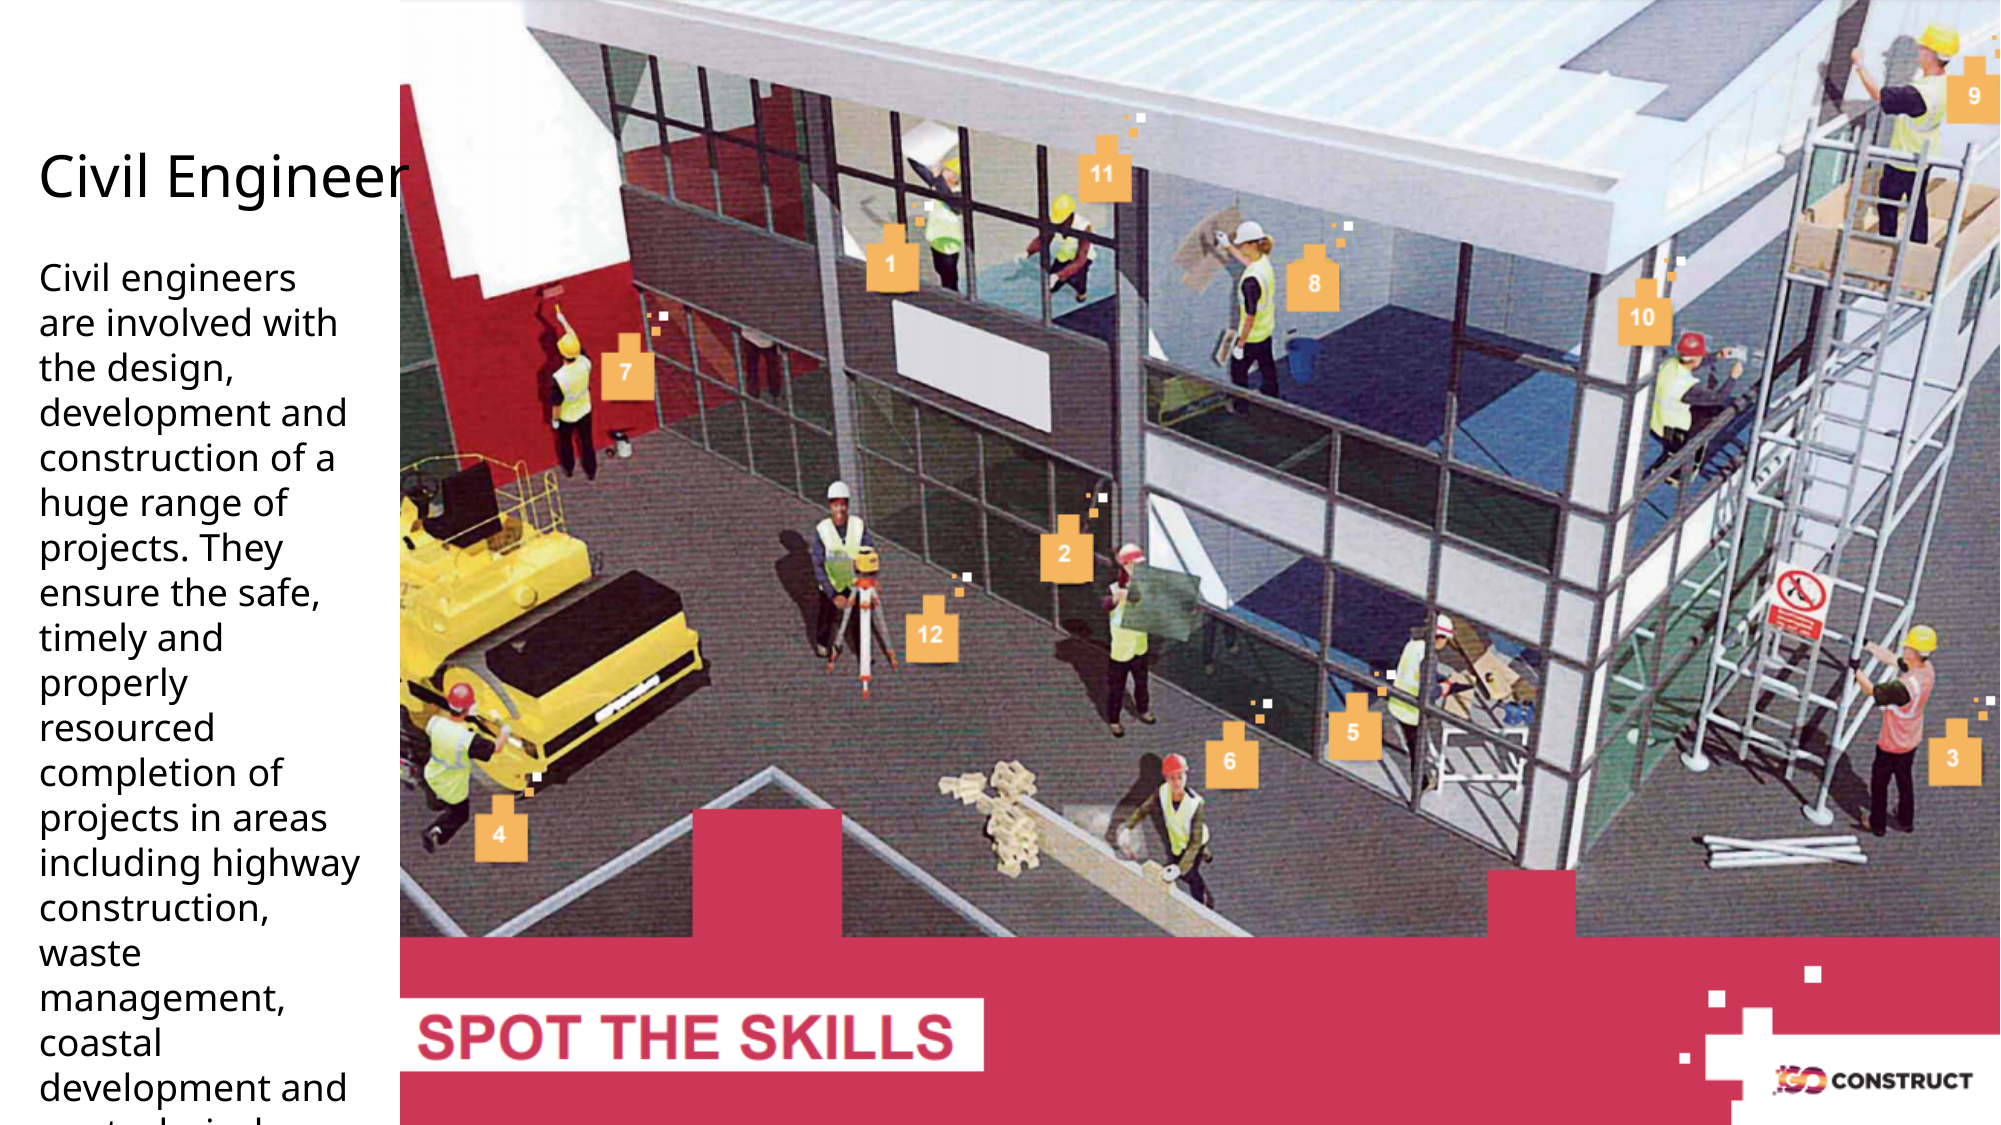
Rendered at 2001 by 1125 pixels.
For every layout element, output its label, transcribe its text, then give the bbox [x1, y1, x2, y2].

text_box Civil engineers are involved with the design, development and construction of a huge range of projects. They ensure the safe, timely and properly resourced completion of projects in areas including highway construction, waste management, coastal development and geotechnical engineering. [24, 246, 377, 1125]
text_box Civil Engineer [24, 131, 400, 217]
picture [400, 0, 2000, 1125]
